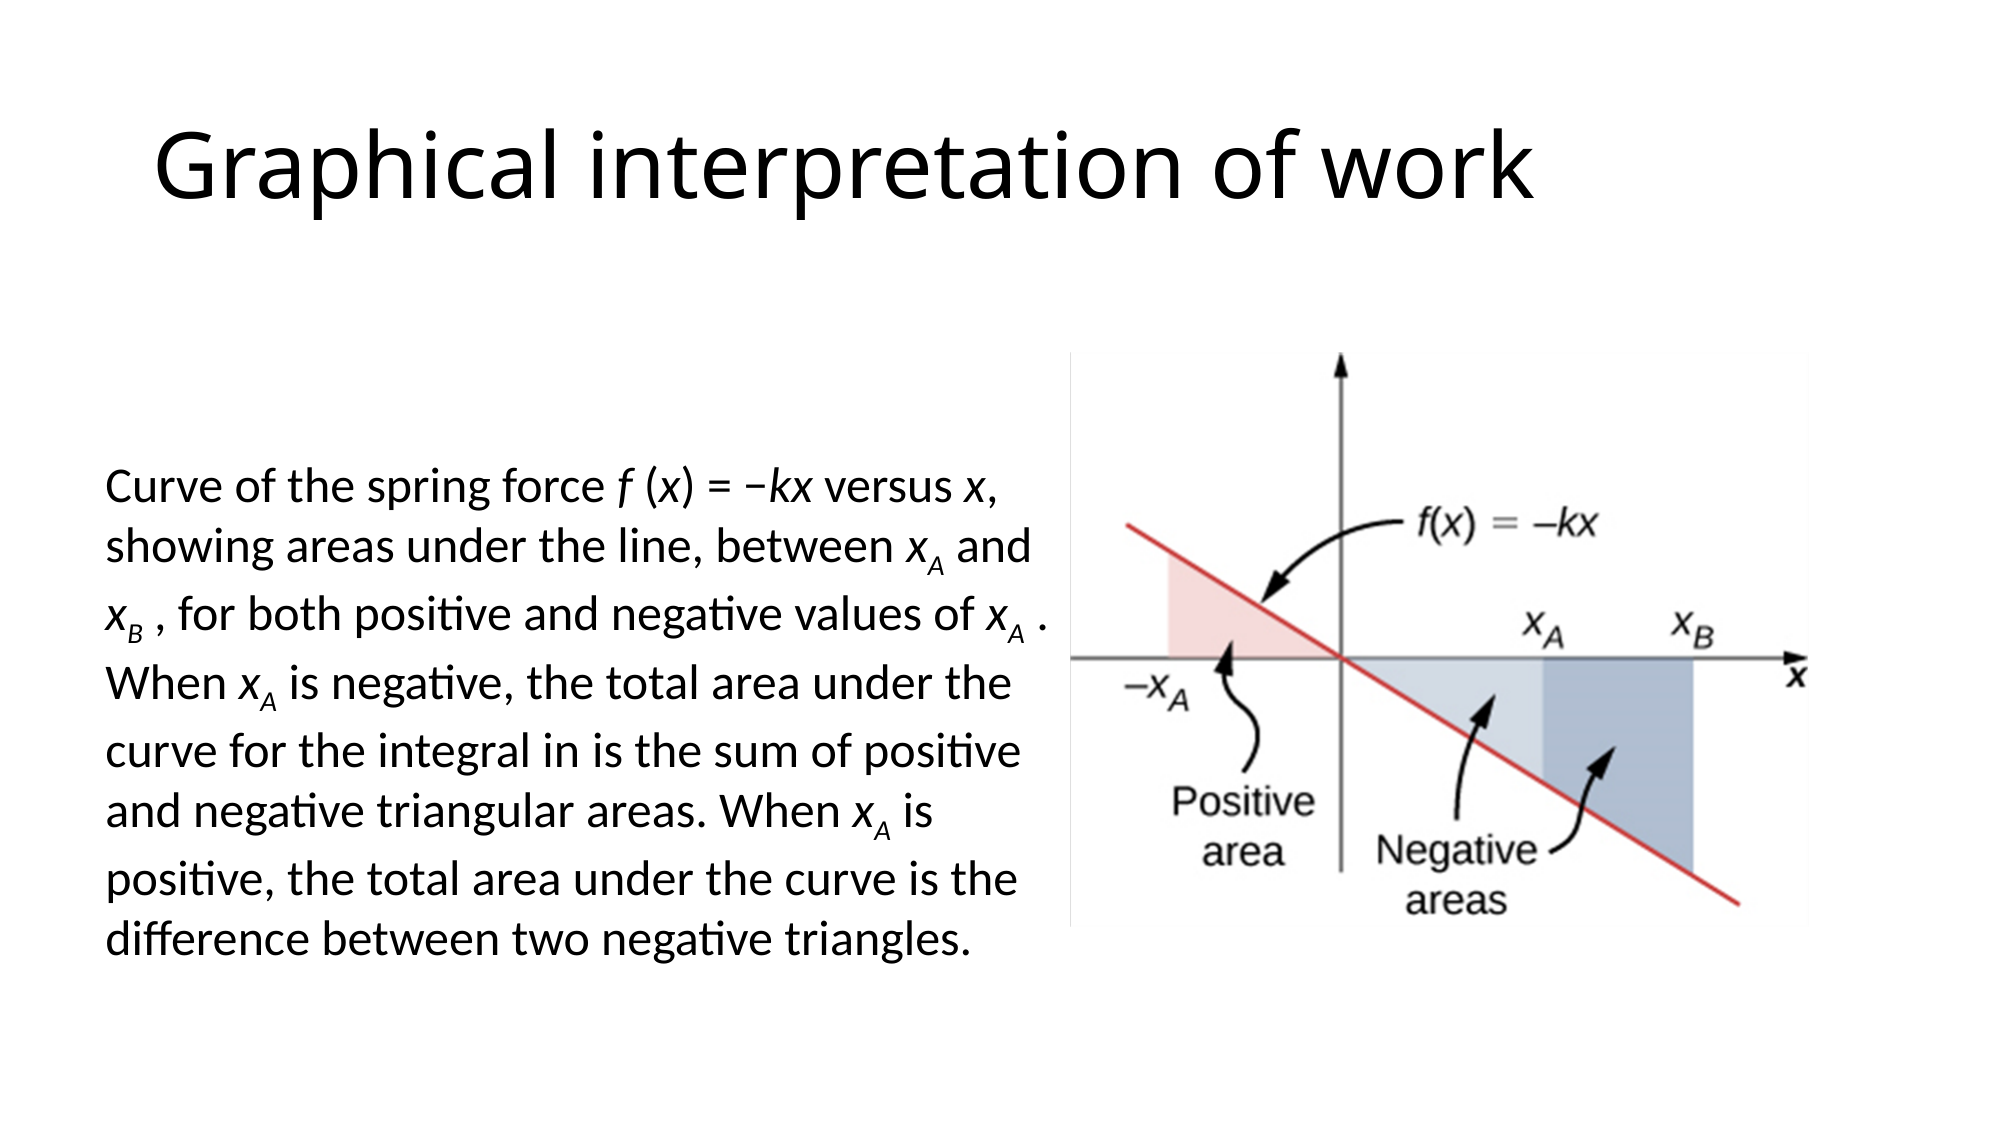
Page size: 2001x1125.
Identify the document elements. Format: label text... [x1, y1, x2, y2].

text_box Curve of the spring force f (x) = −kx versus x, showing areas under the line, between xA and xB , for both positive and negative values of xA . When xA is negative, the total area under the curve for the integral in is the sum of positive and negative triangular areas. When xA is positive, the total area under the curve is the difference between two negative triangles. [90, 445, 1091, 973]
title Graphical interpretation of work [137, 59, 1863, 278]
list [777, 352, 2000, 927]
